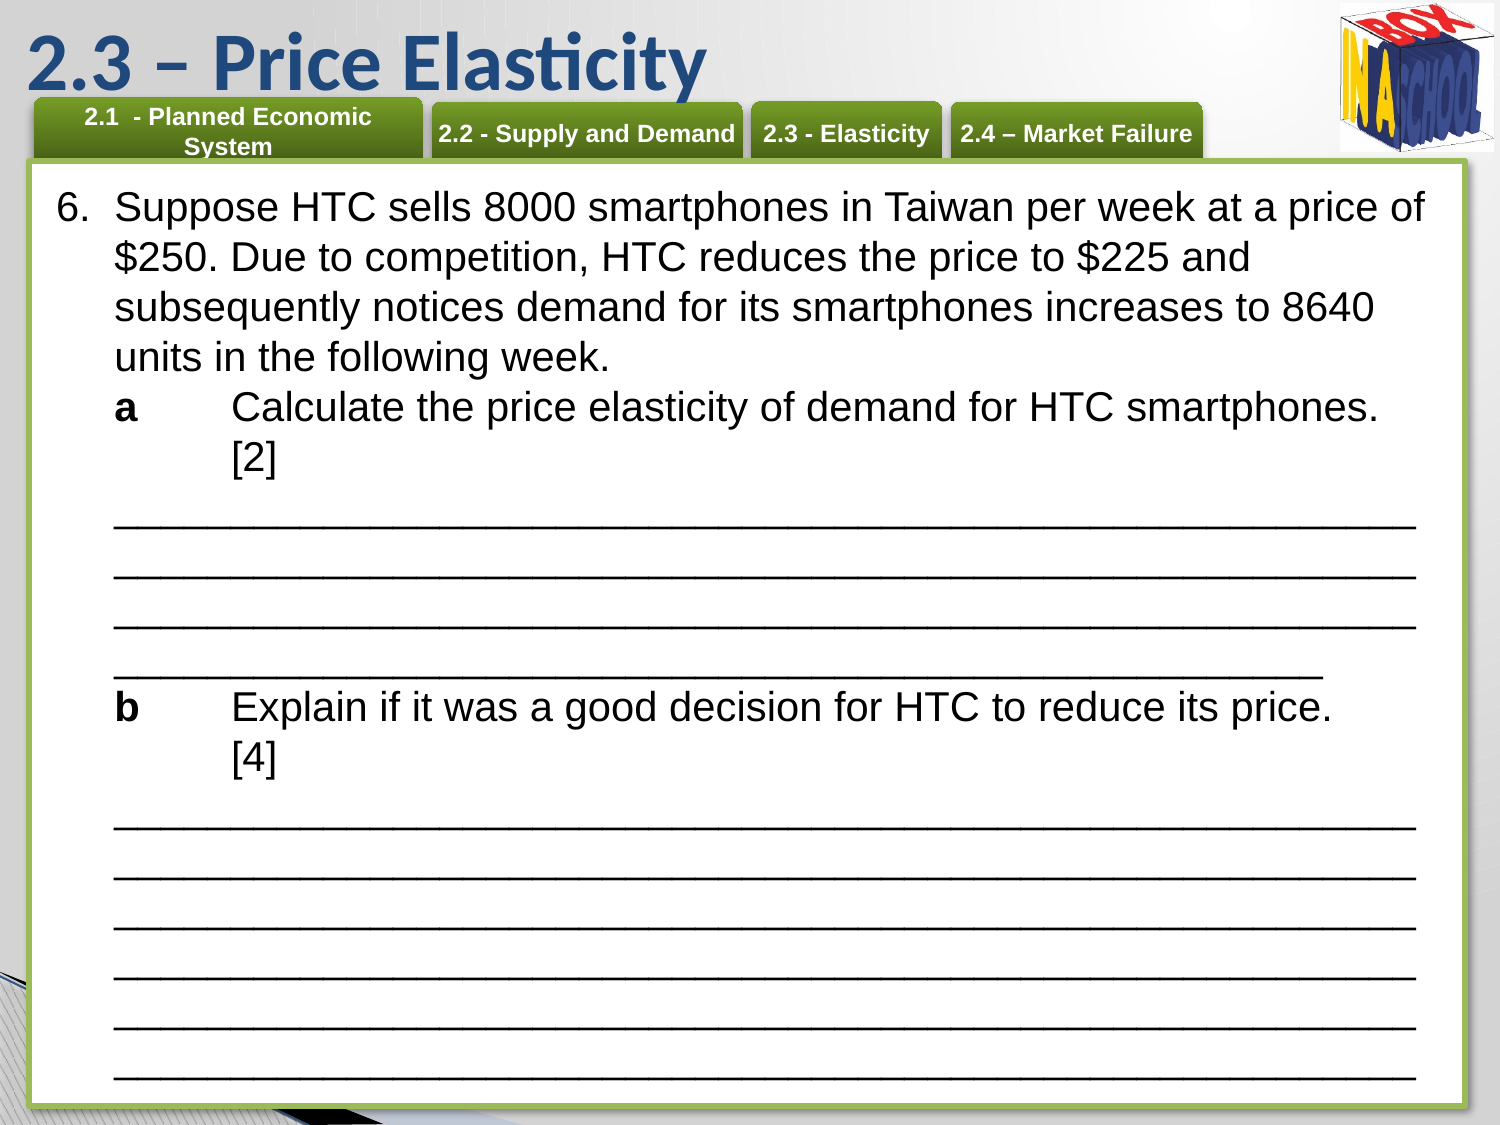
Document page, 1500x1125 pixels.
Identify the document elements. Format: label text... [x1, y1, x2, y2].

title 2.3 – Price Elasticity [11, 11, 1465, 102]
picture [1340, 3, 1495, 152]
text_box Suppose HTC sells 8000 smartphones in Taiwan per week at a price of $250. Due to competition, HTC reduces the price to $225 and subsequently notices demand for its smartphones increases to 8640 units in the following week. a Calculate the price elasticity of demand for HTC smartphones. [2] ____________________________________________________________________________________________________________________________________________________________________________________________________________________________ b Explain if it was a good decision for HTC to reduce its price. [4] ________________________________________________________________________________________________________________________________________________________________________________________________________________________________________________________________________________________________________________________________________________________________________________________________________ [41, 172, 1447, 1125]
